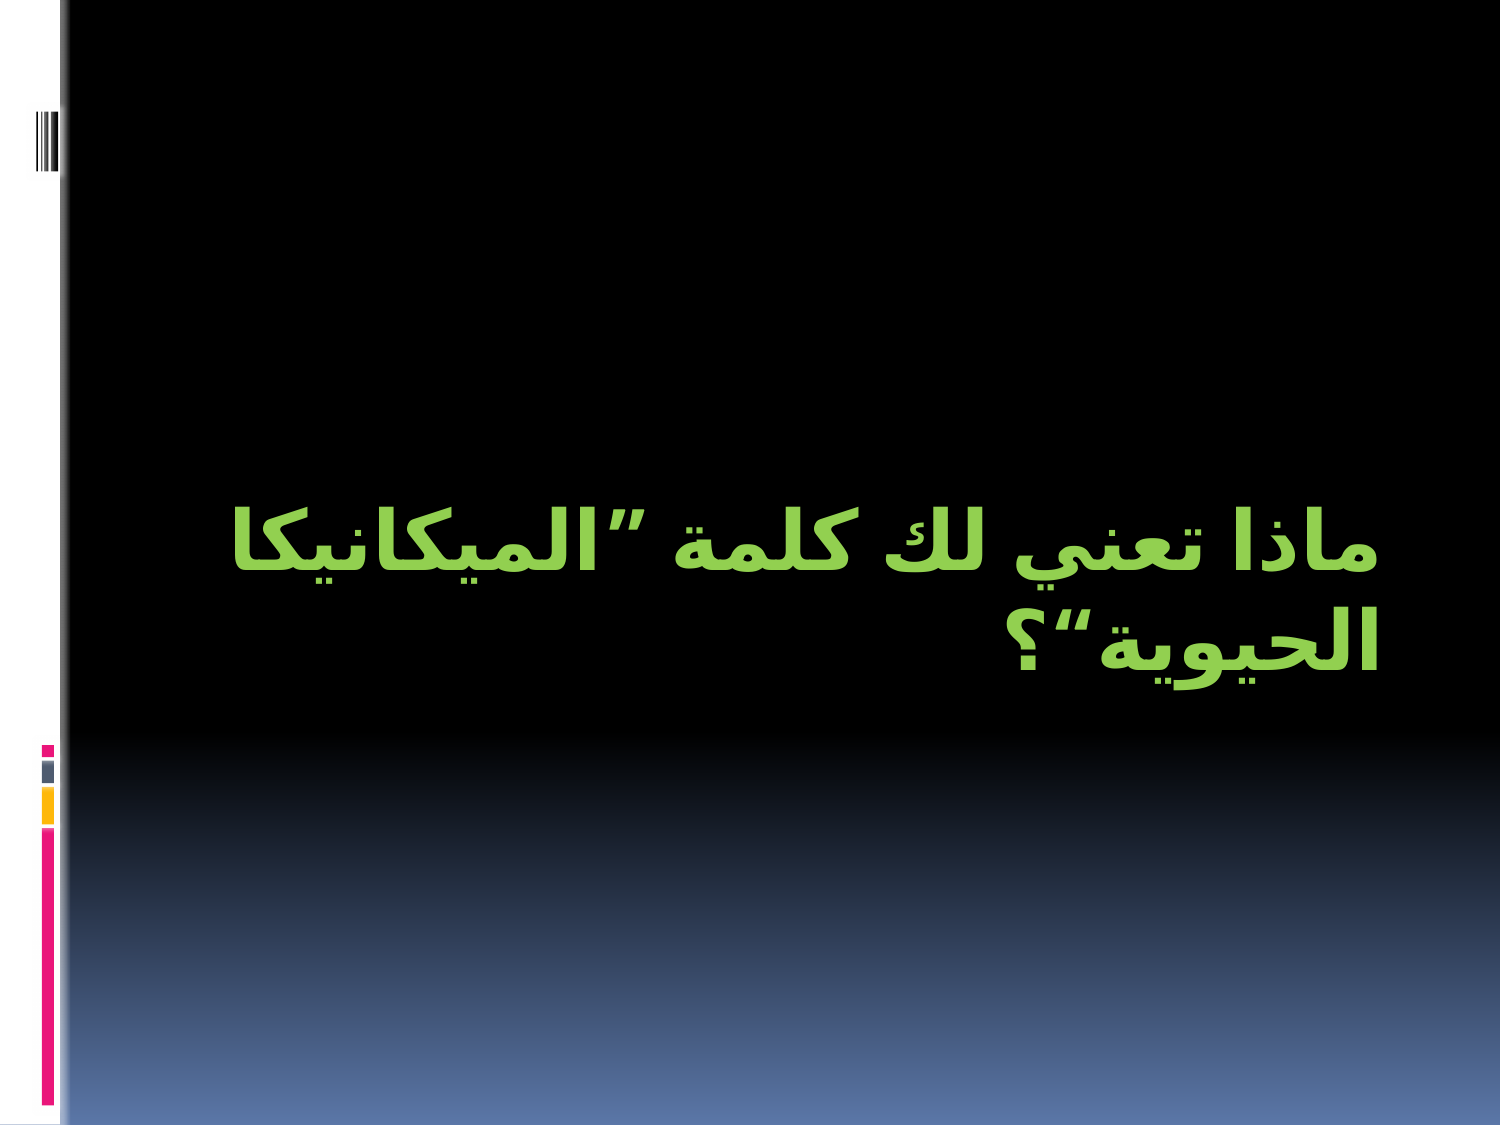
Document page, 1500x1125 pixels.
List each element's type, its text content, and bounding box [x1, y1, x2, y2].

title ماذا تعني لك كلمة ”الميكانيكا الحيوية“؟ [123, 479, 1399, 721]
